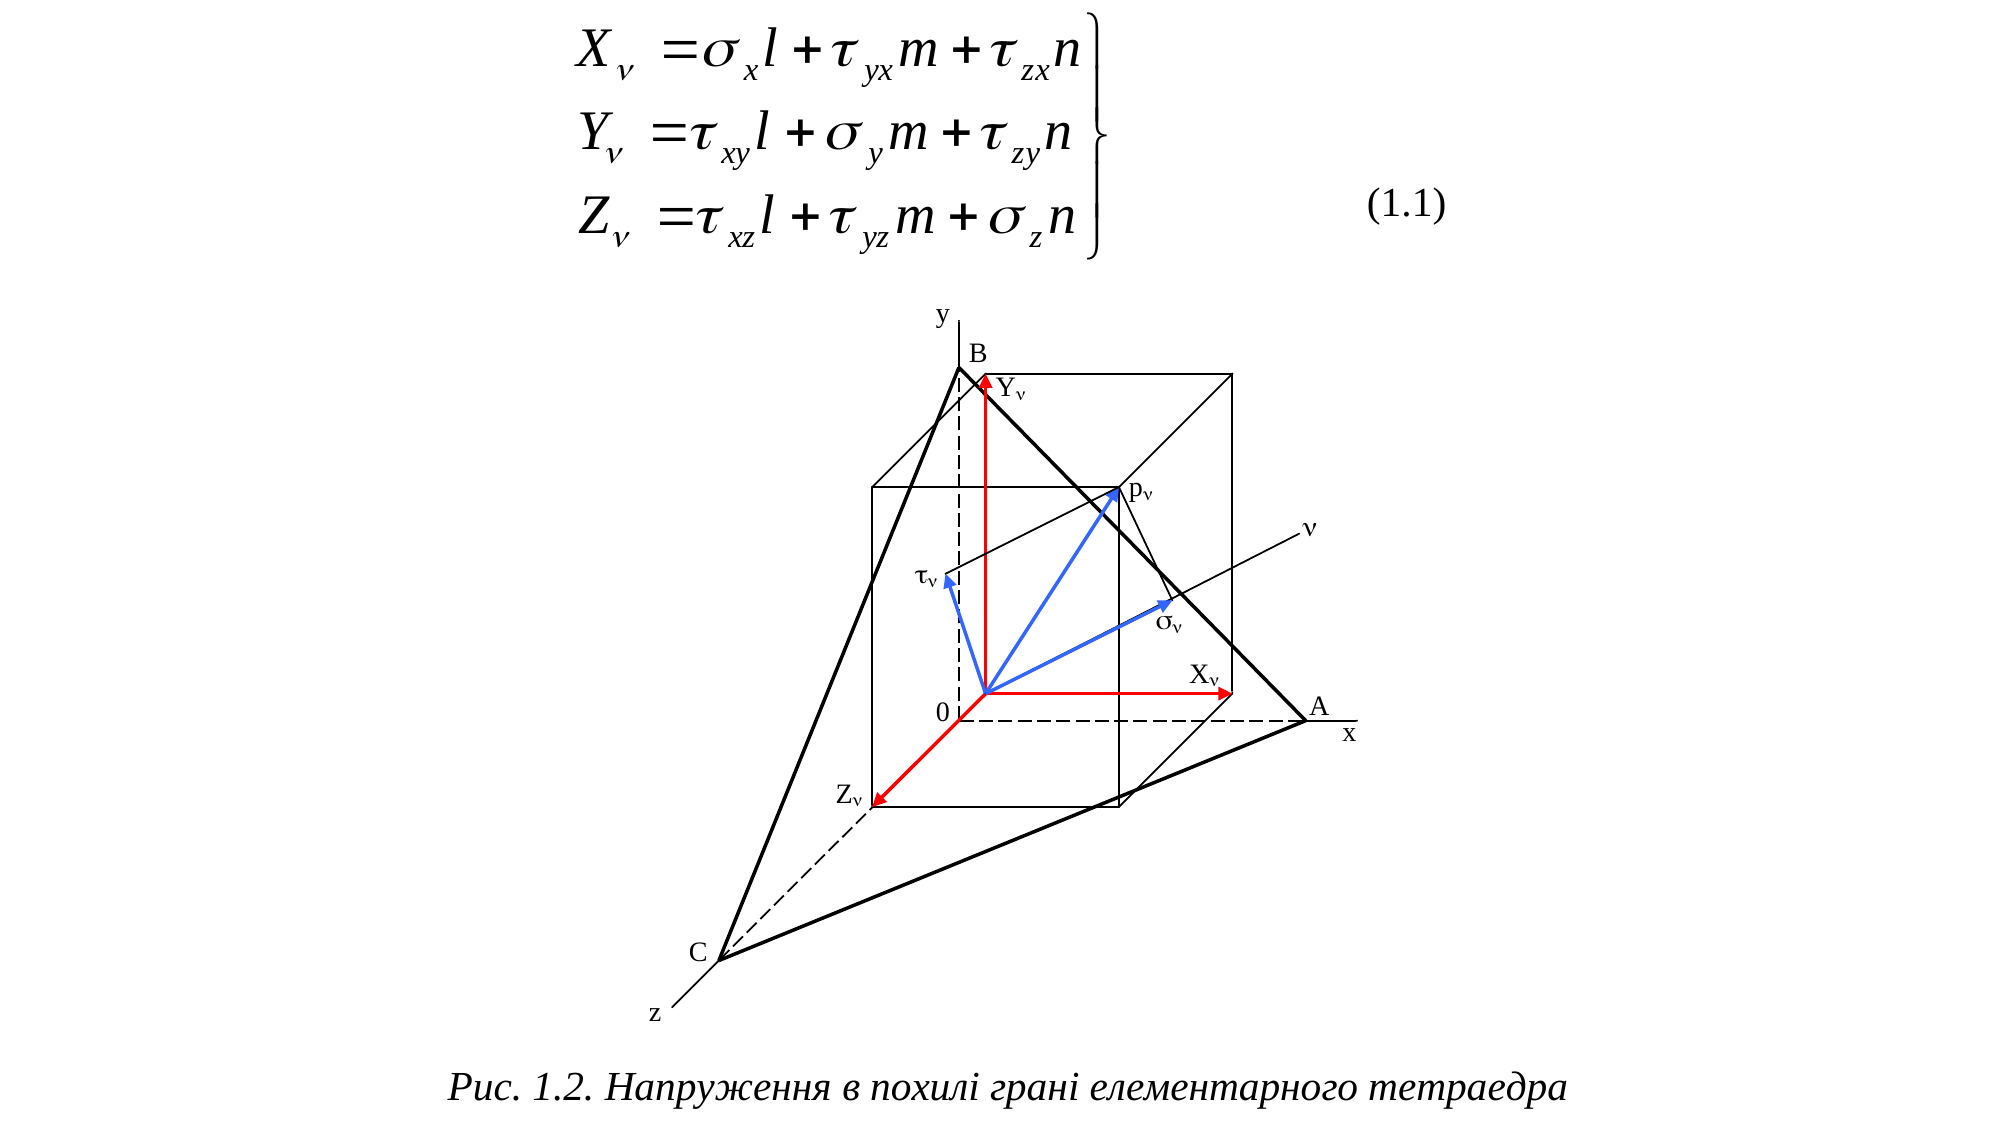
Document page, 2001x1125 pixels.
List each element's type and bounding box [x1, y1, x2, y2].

text_box [198, 1, 1818, 1125]
